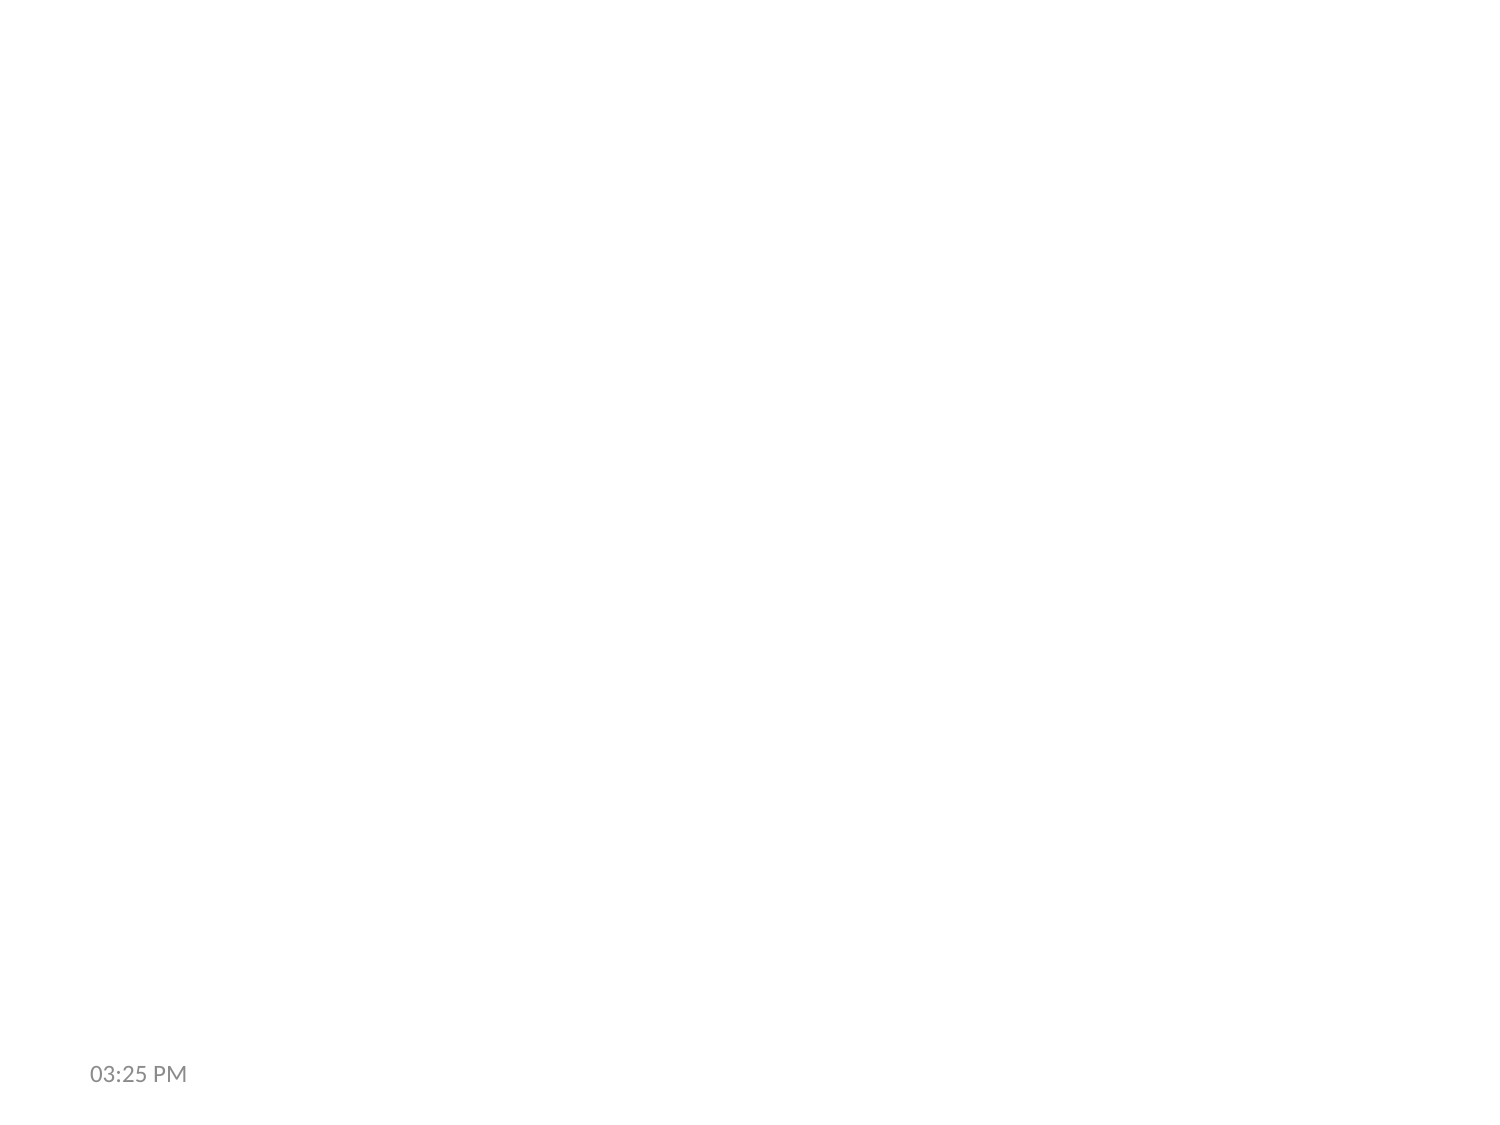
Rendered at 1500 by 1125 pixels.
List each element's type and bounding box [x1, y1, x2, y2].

slide_number [75, 1042, 425, 1103]
